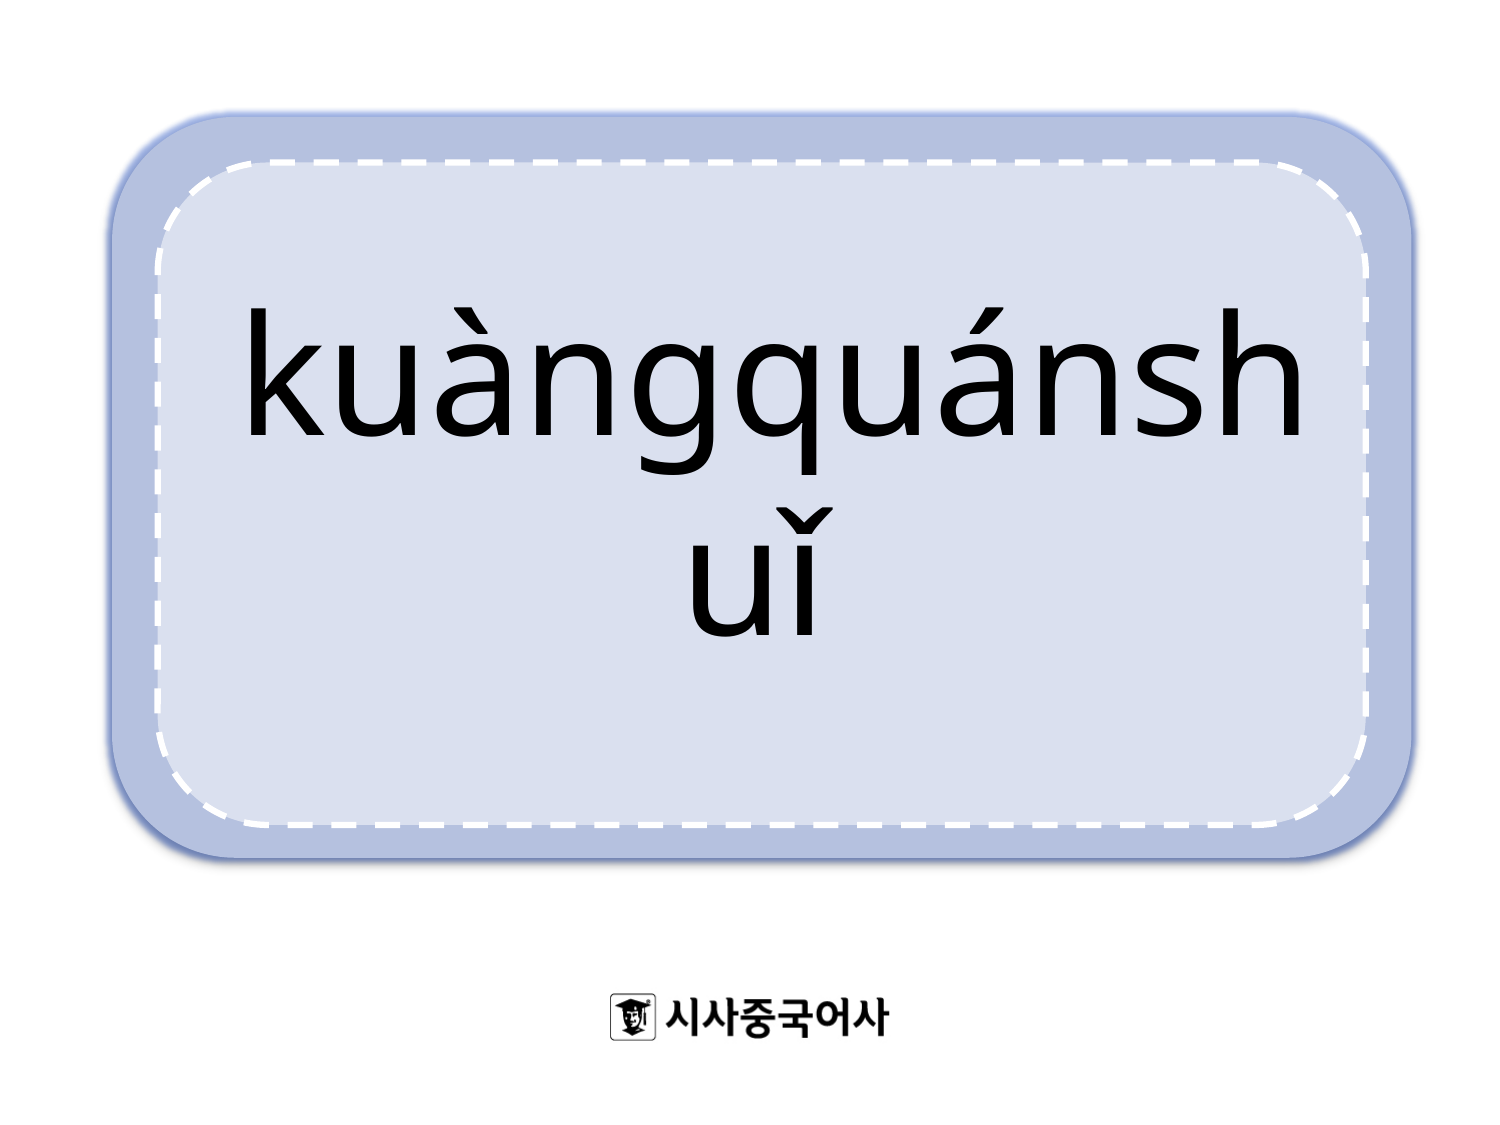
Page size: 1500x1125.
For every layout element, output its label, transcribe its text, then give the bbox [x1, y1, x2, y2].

text_box kuàngquánshuǐ [171, 137, 1380, 800]
picture [602, 987, 898, 1047]
